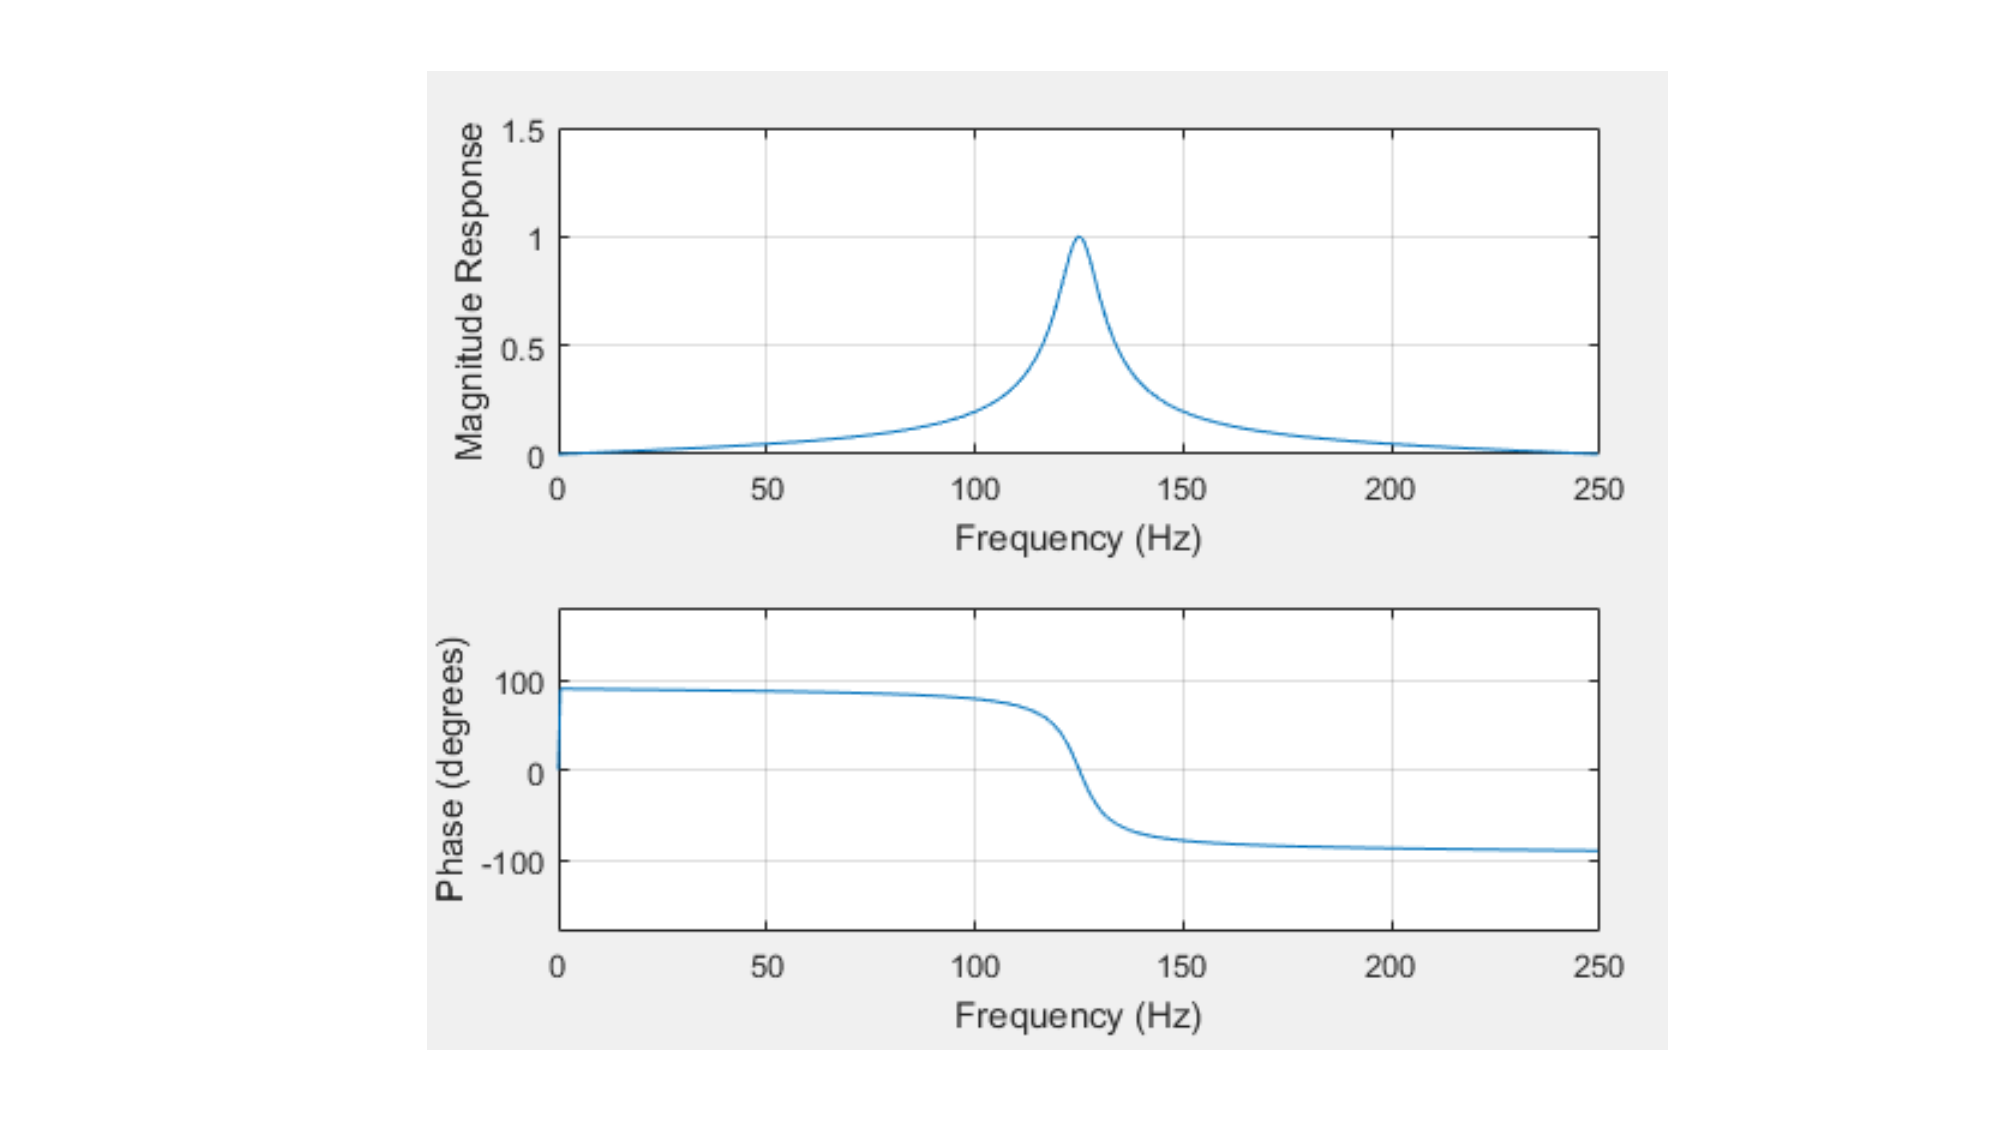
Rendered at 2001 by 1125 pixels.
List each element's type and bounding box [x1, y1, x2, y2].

picture [427, 71, 1668, 1050]
